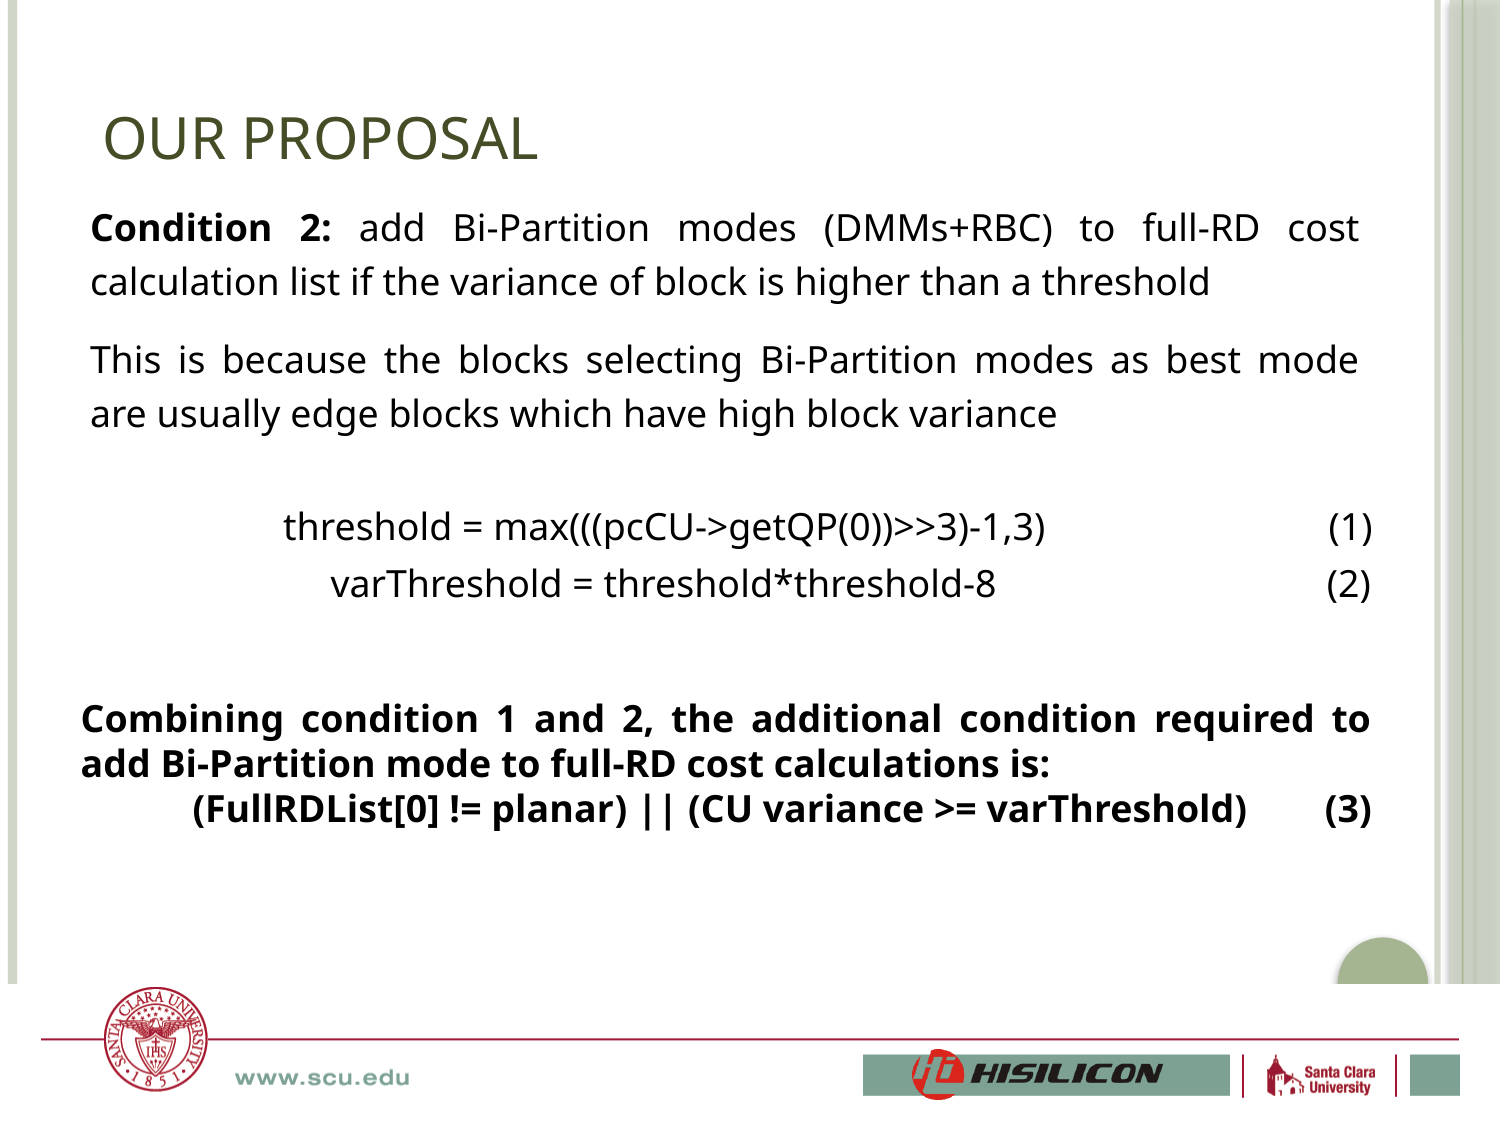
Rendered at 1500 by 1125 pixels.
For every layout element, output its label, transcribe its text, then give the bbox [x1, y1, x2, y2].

text_box Condition 2: add Bi-Partition modes (DMMs+RBC) to full-RD cost calculation list if the variance of block is higher than a threshold This is because the blocks selecting Bi-Partition modes as best mode are usually edge blocks which have high block variance [75, 187, 1375, 500]
title Our Proposal [87, 62, 1192, 179]
picture [0, 984, 1500, 1125]
list threshold = max(((pcCU->getQP(0))>>3)-1,3) (1) varThreshold = threshold*threshold-8 (2) [125, 495, 1388, 687]
text_box Combining condition 1 and 2, the additional condition required to add Bi-Partition mode to full-RD cost calculations is: (FullRDList[0] != planar) || (CU variance >= varThreshold) (3) [65, 687, 1388, 838]
